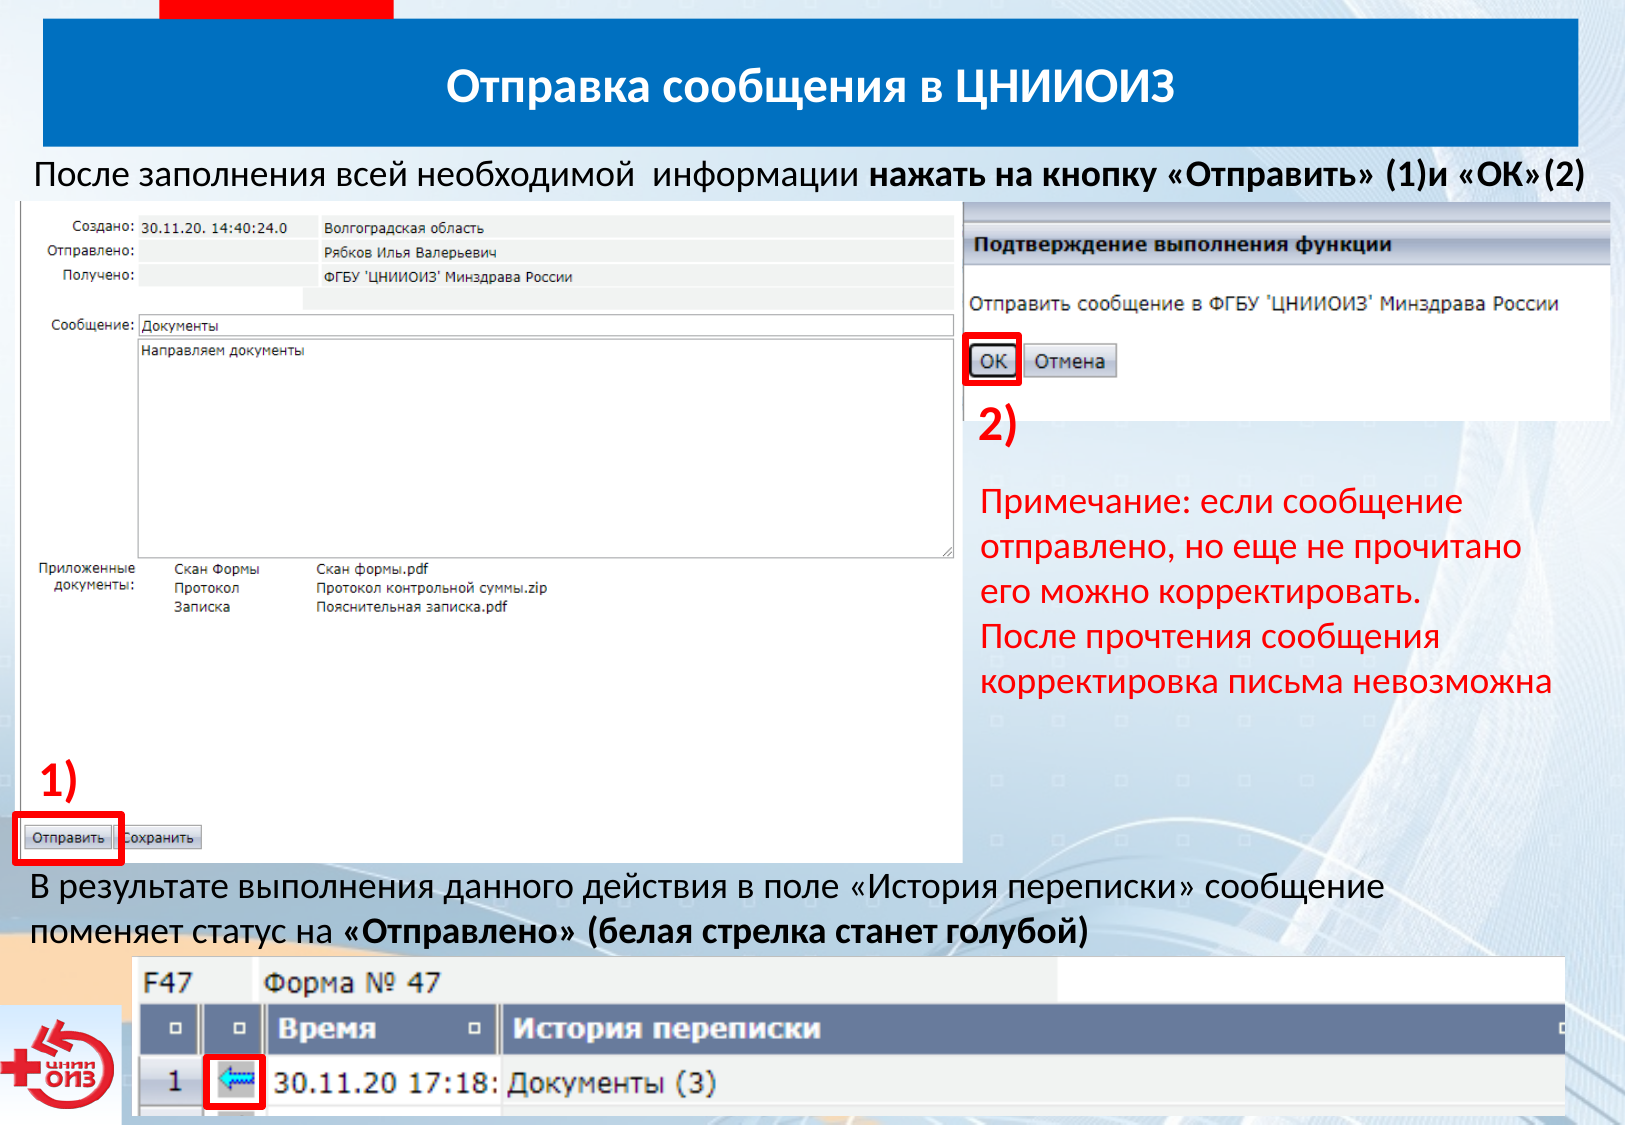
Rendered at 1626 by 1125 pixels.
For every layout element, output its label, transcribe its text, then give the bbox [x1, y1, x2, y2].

text_box Примечание: если сообщение отправлено, но еще не прочитано его можно корректировать. После прочтения сообщения корректировка письма невозможна [967, 468, 1594, 709]
picture [0, 1005, 122, 1125]
text_box [157, 0, 396, 21]
text_box После заполнения всей необходимой информации нажать на кнопку «Отправить» (1)и «ОК»(2) [18, 141, 1625, 202]
picture [131, 956, 1566, 1116]
text_box 2) [967, 429, 1034, 458]
text_box В результате выполнения данного действия в поле «История переписки» сообщение поменяет статус на «Отправлено» (белая стрелка станет голубой) [14, 853, 1515, 1004]
title Отправка сообщения в ЦНИИОИЗ [41, 17, 1580, 141]
picture [14, 201, 1611, 863]
